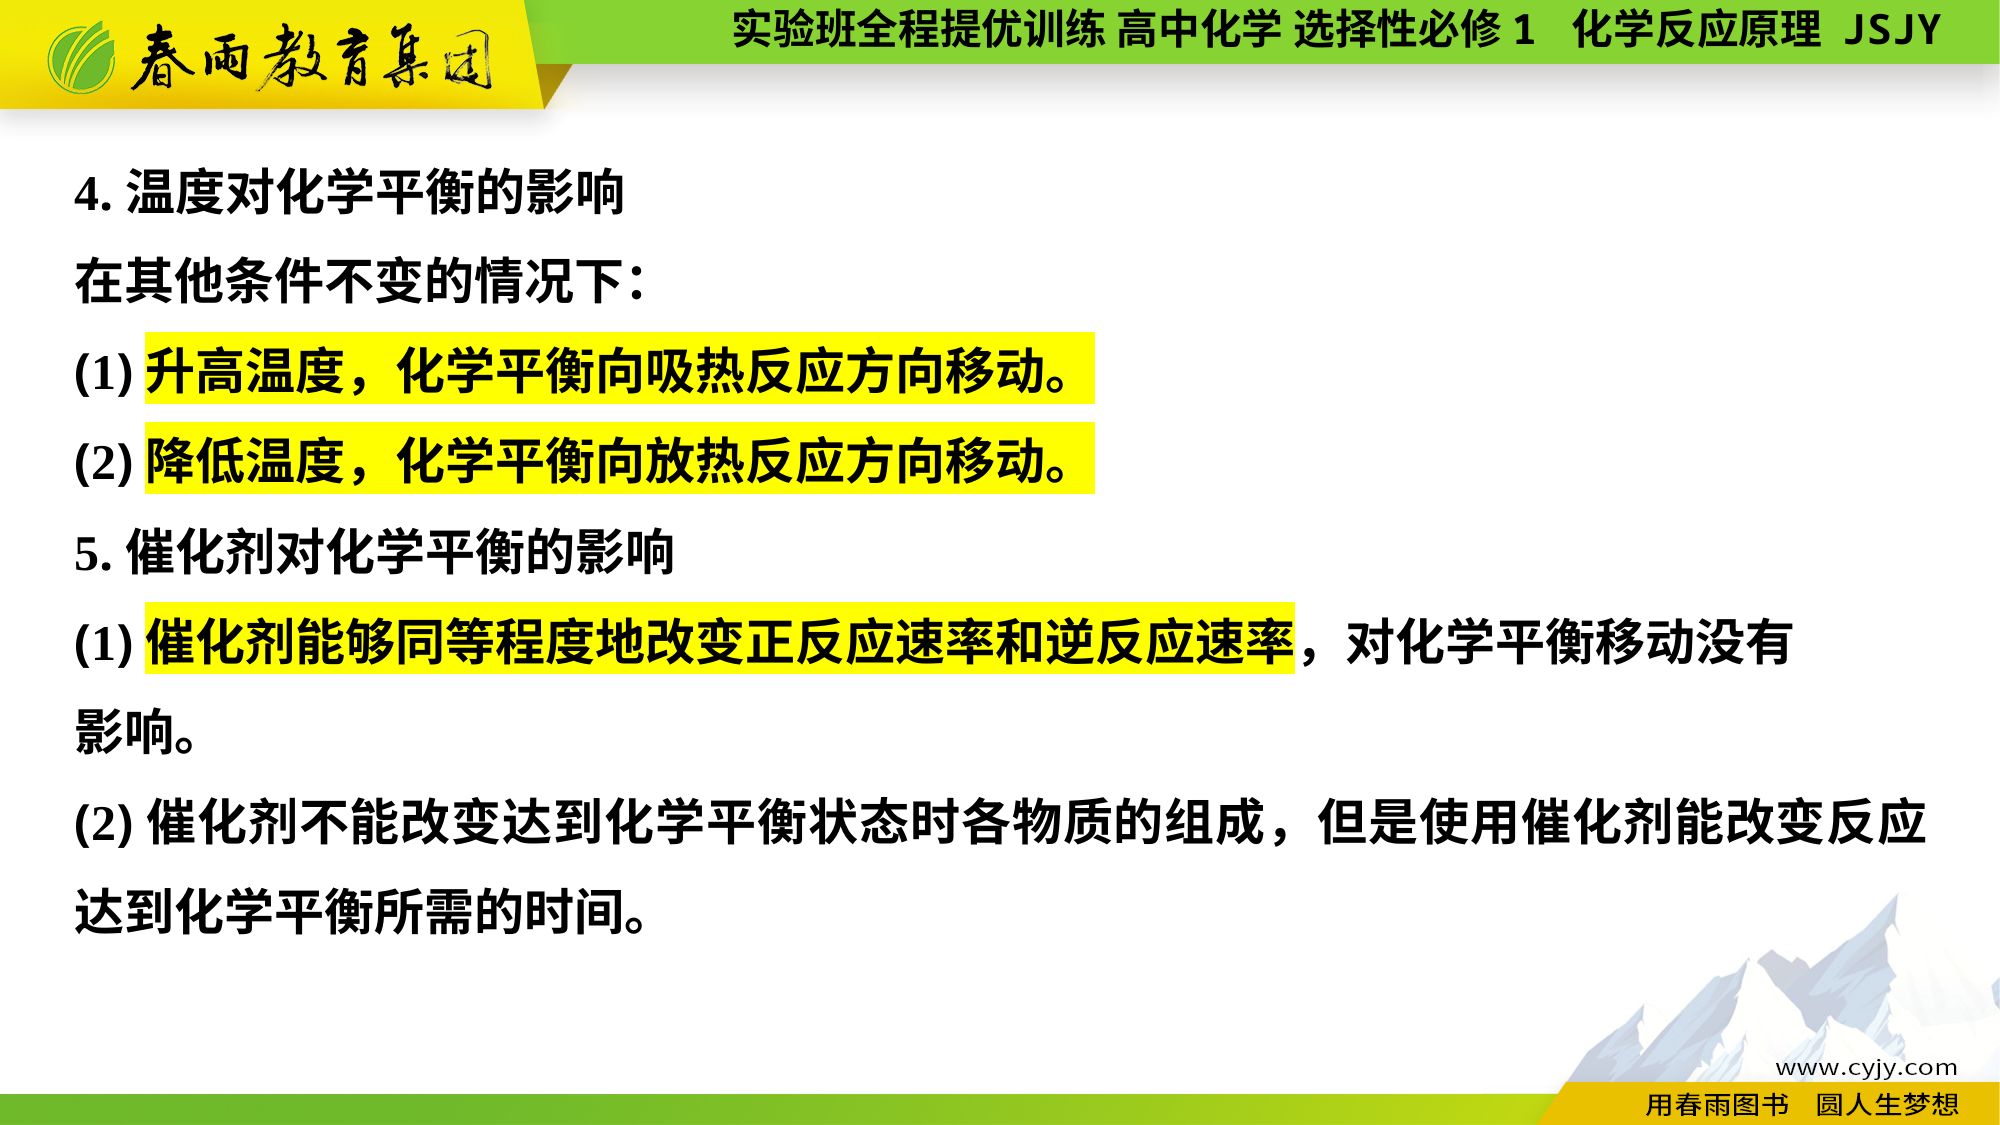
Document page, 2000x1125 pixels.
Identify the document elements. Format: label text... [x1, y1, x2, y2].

list 4.温度对化学平衡的影响 在其他条件不变的情况下： (1)升高温度，化学平衡向吸热反应方向移动。 (2)降低温度，化学平衡向放热反应方向移动。 5.催化剂对化学平衡的影响 (1)催化剂能够同等程度地改变正反应速率和逆反应速率，对化学平衡移动没有 影响。 (2)催化剂不能改变达到化学平衡状态时各物质的组成，但是使用催化剂能改变反应达到化学平衡所需的时间。 [59, 122, 1944, 956]
picture [0, 0, 2000, 1125]
